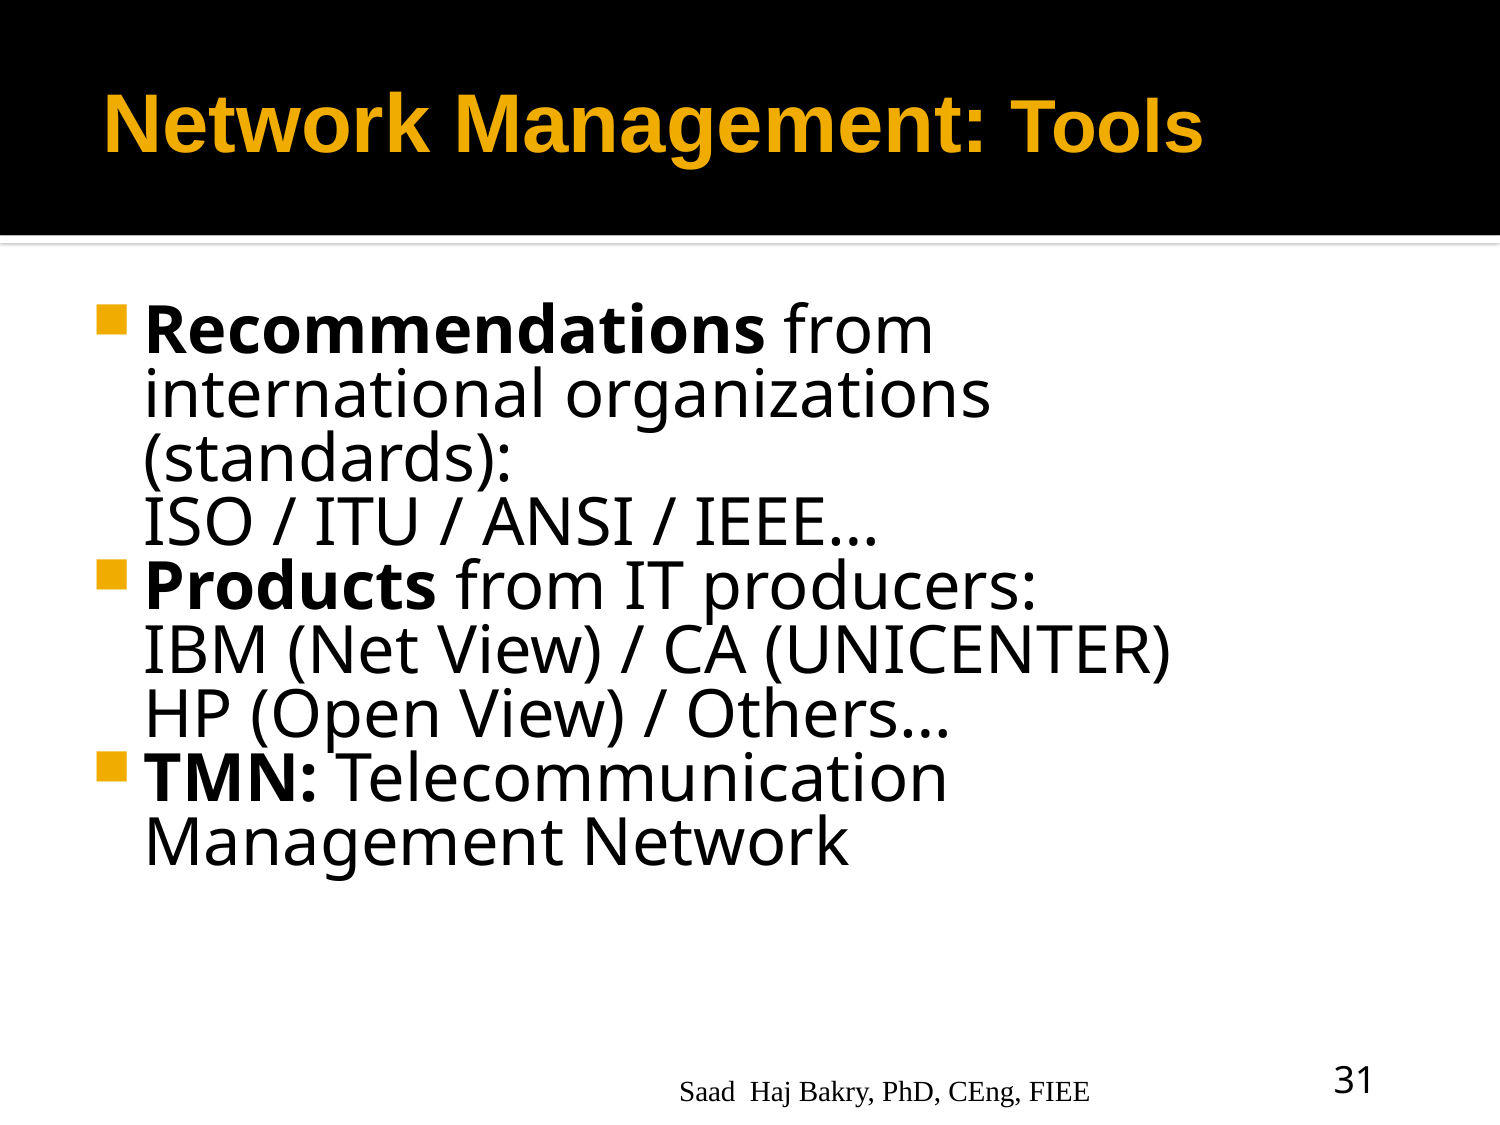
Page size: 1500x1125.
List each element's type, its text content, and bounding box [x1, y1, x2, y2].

title Network Management: Tools [87, 24, 1388, 213]
list Recommendations from international organizations (standards): ISO / ITU / ANSI / IEEE… Products from IT producers: IBM (Net View) / CA (UNICENTER) HP (Open View) / Others… TMN: Telecommunication Management Network [62, 287, 1350, 950]
slide_number 31 [1287, 1062, 1467, 1108]
footer Saad Haj Bakry, PhD, CEng, FIEE [433, 1062, 1287, 1108]
